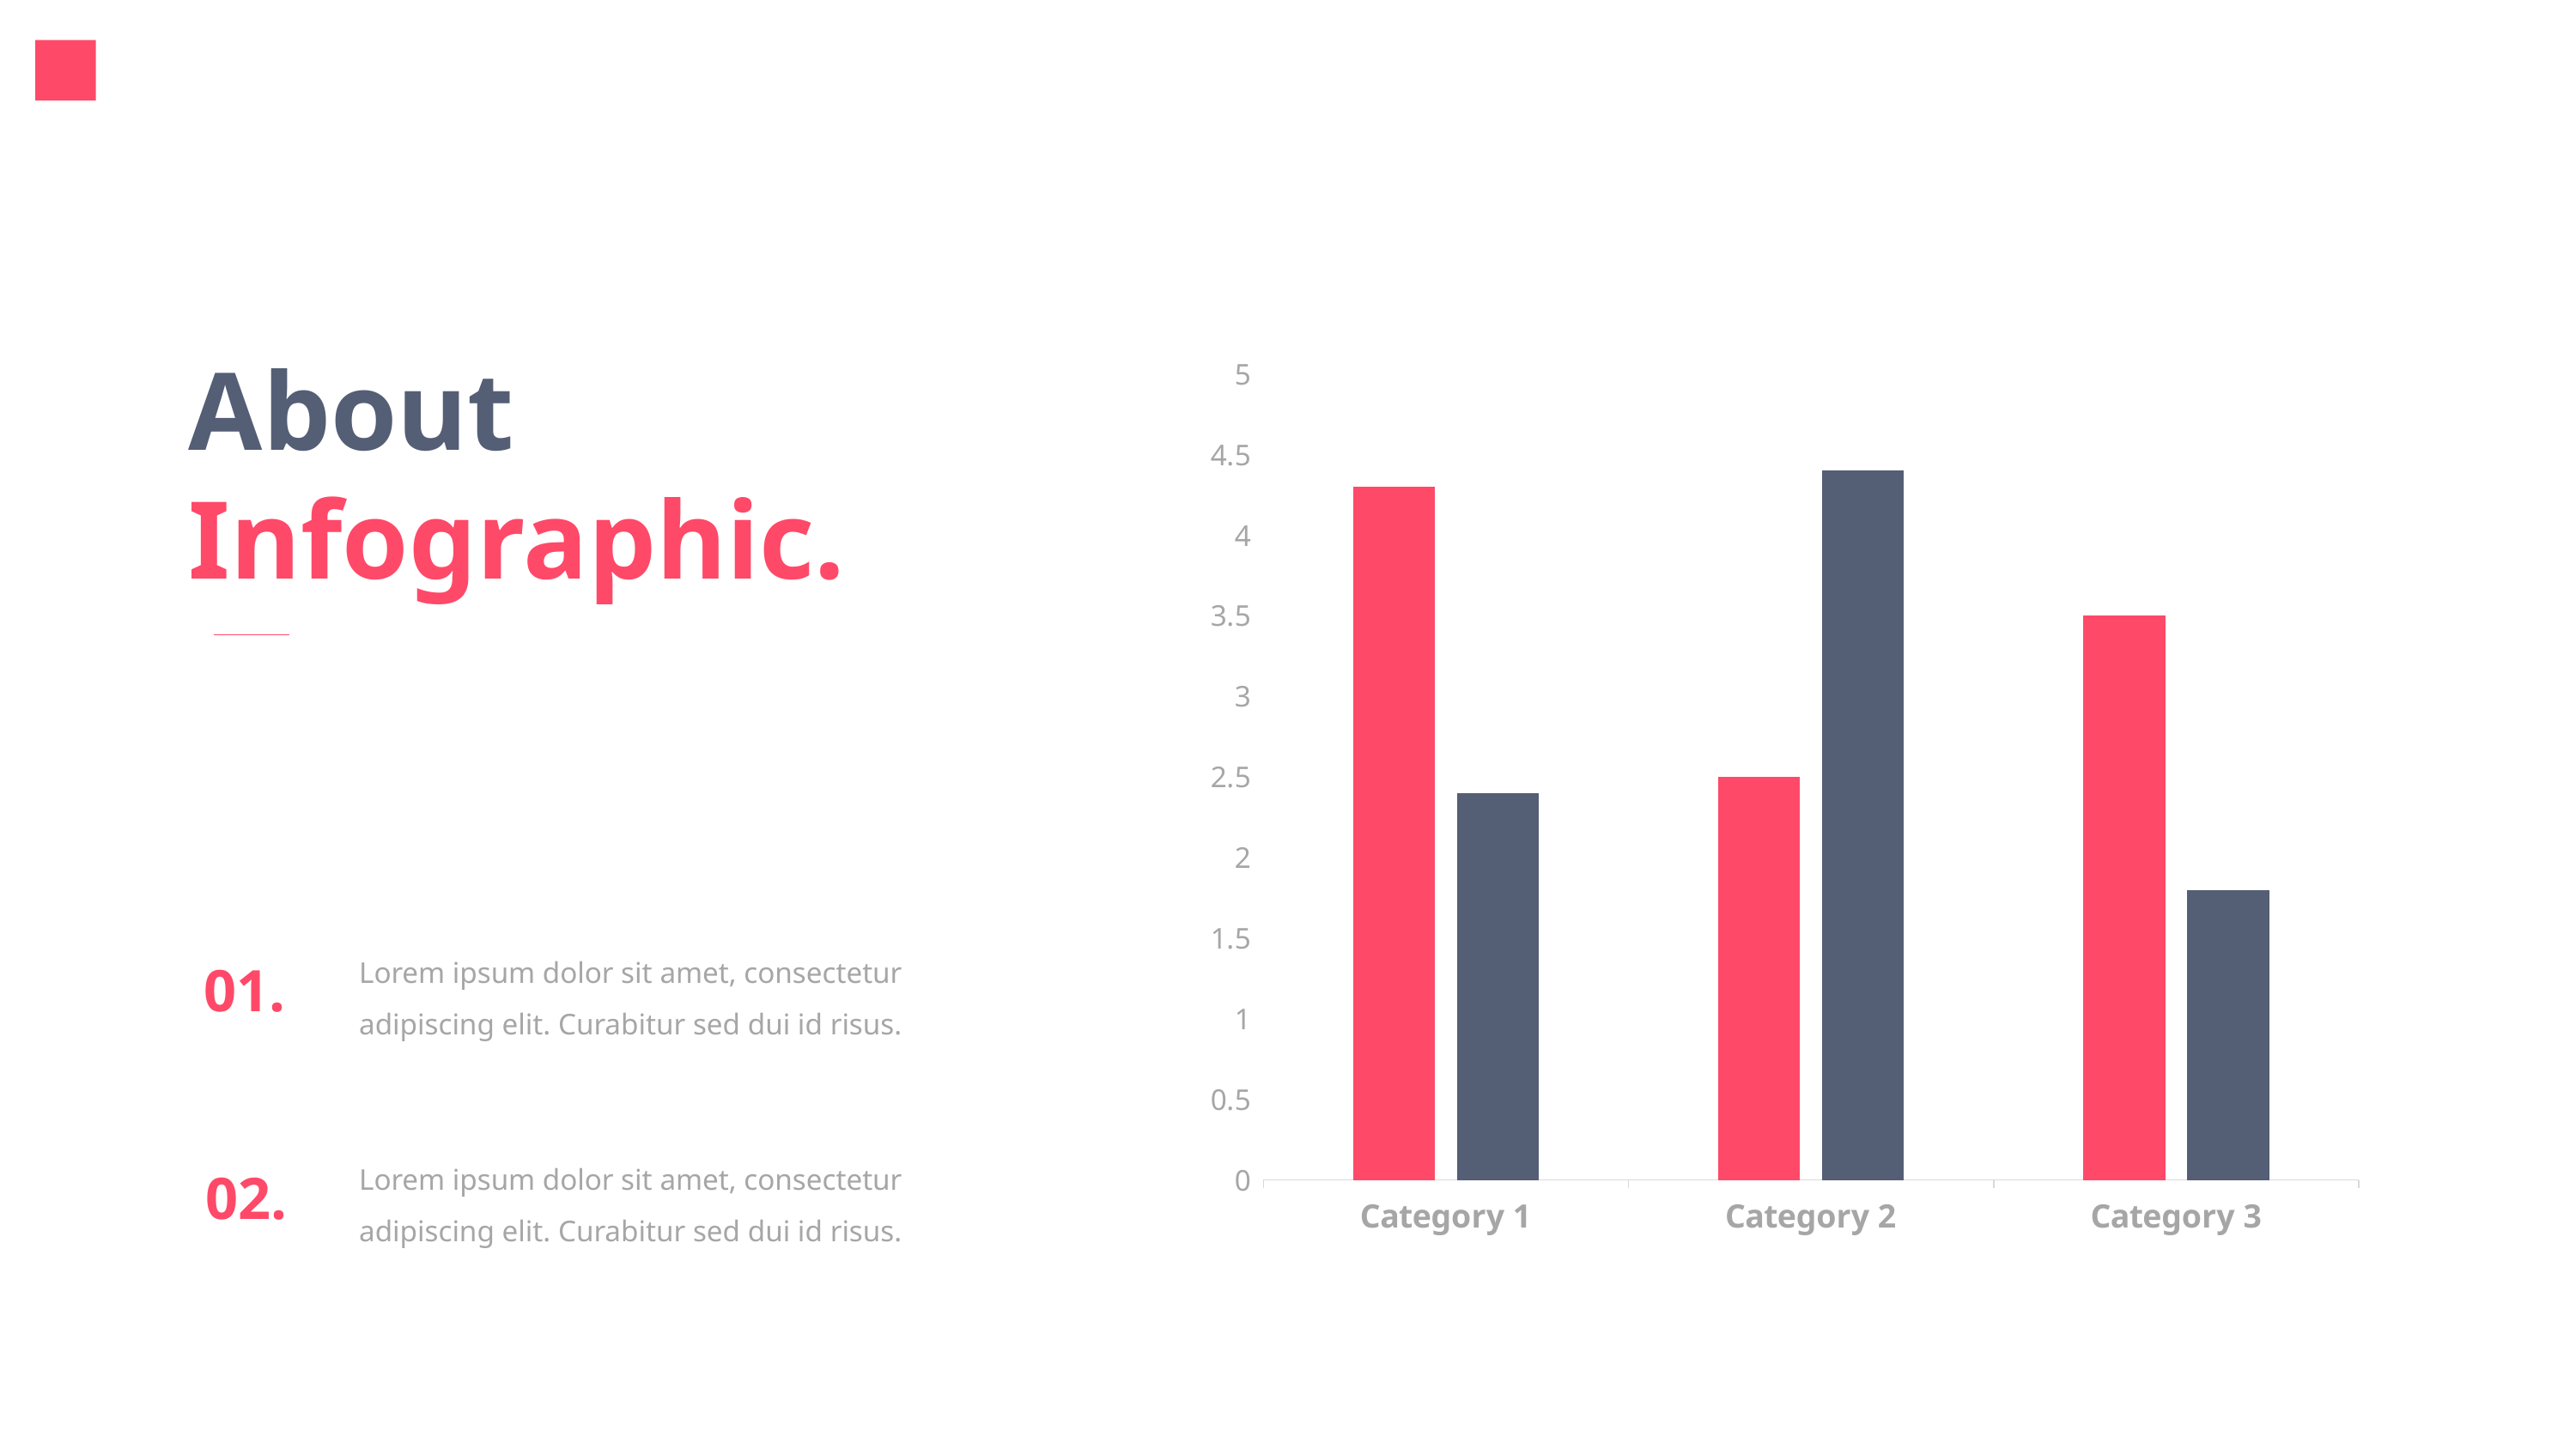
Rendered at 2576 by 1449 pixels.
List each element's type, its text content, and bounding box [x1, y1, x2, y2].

text_box [34, 39, 97, 101]
text_box Lorem ipsum dolor sit amet, consectetur adipiscing elit. Curabitur sed dui id risus. [346, 931, 916, 1046]
text_box 01. [191, 948, 299, 1030]
text_box 02. [192, 1155, 301, 1238]
text_box Lorem ipsum dolor sit amet, consectetur adipiscing elit. Curabitur sed dui id risus. [346, 1138, 916, 1254]
text_box About Infographic. [175, 336, 860, 608]
chart [1186, 336, 2383, 1256]
